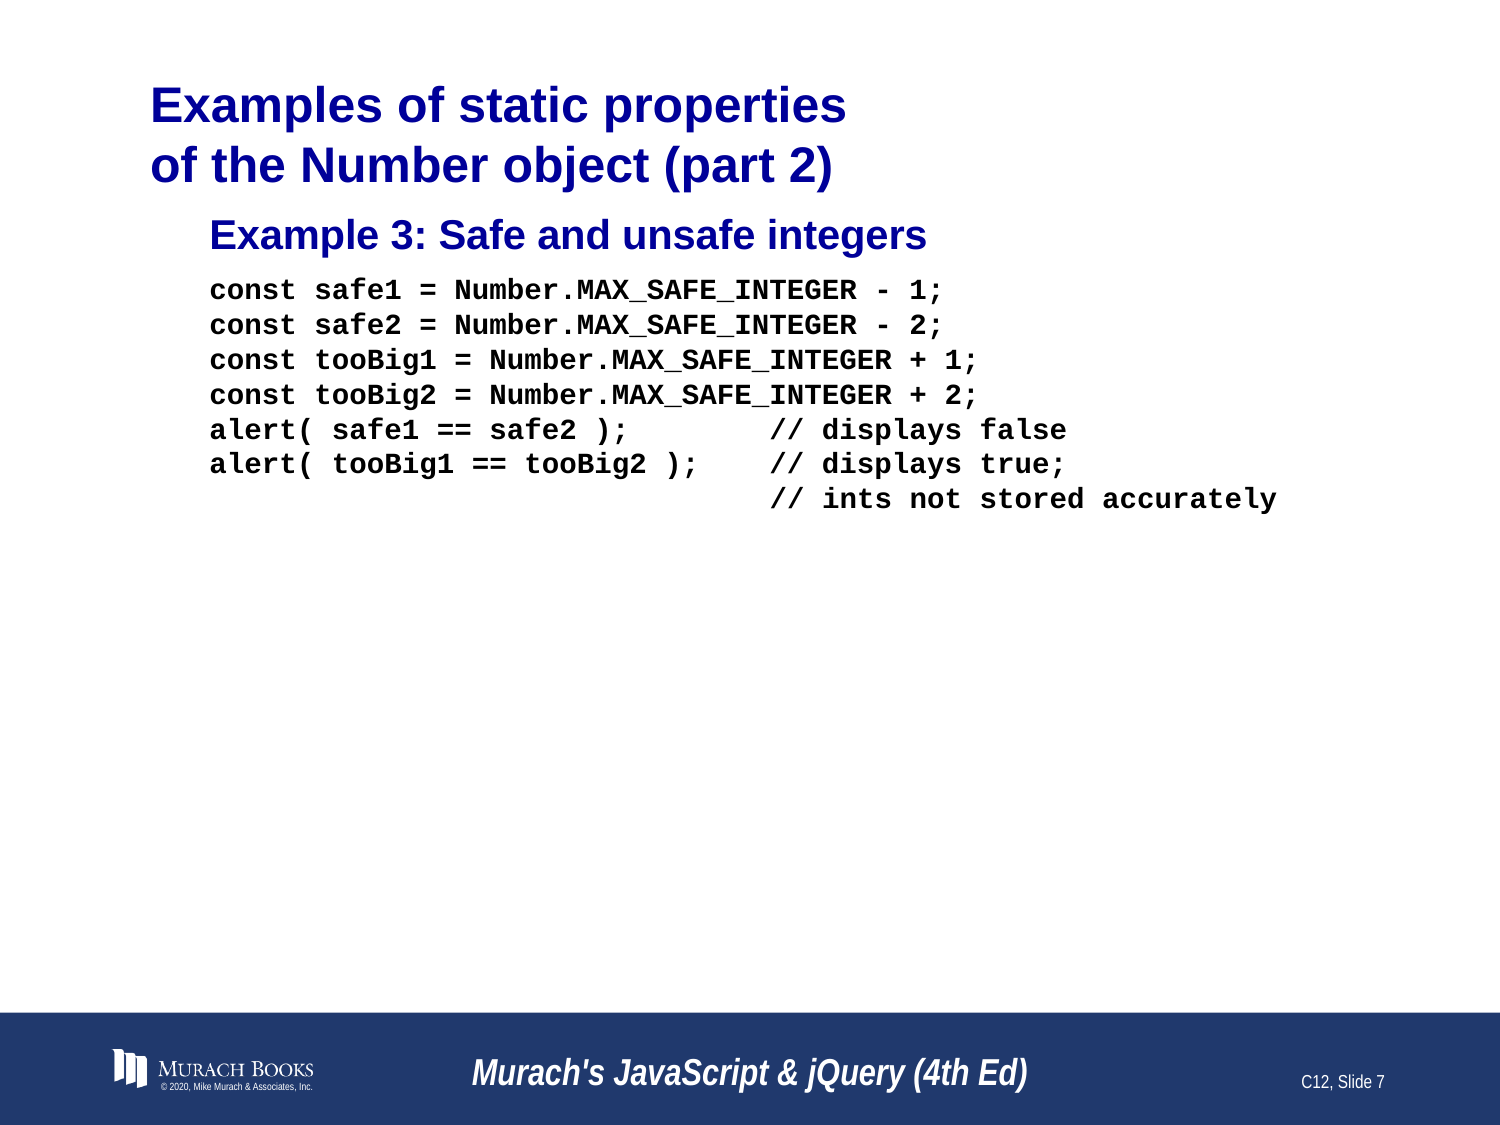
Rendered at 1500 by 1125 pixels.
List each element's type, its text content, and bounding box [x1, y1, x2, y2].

slide_number Murach's JavaScript & jQuery (4th Ed) [463, 1025, 1050, 1100]
list Example 3: Safe and unsafe integers const safe1 = Number.MAX_SAFE_INTEGER - 1; const safe2 = Number.MAX_SAFE_INTEGER - 2; const tooBig1 = Number.MAX_SAFE_INTEGER + 1; const tooBig2 = Number.MAX_SAFE_INTEGER + 2; alert( safe1 == safe2 ); // displays false alert( tooBig1 == tooBig2 ); // displays true; // ints not stored accurately [137, 200, 1350, 1000]
slide_number C12, Slide 7 [1087, 1025, 1400, 1100]
footer © 2020, Mike Murach & Associates, Inc. [12, 1025, 463, 1100]
title Examples of static properties of the Number object (part 2) [150, 72, 1350, 194]
